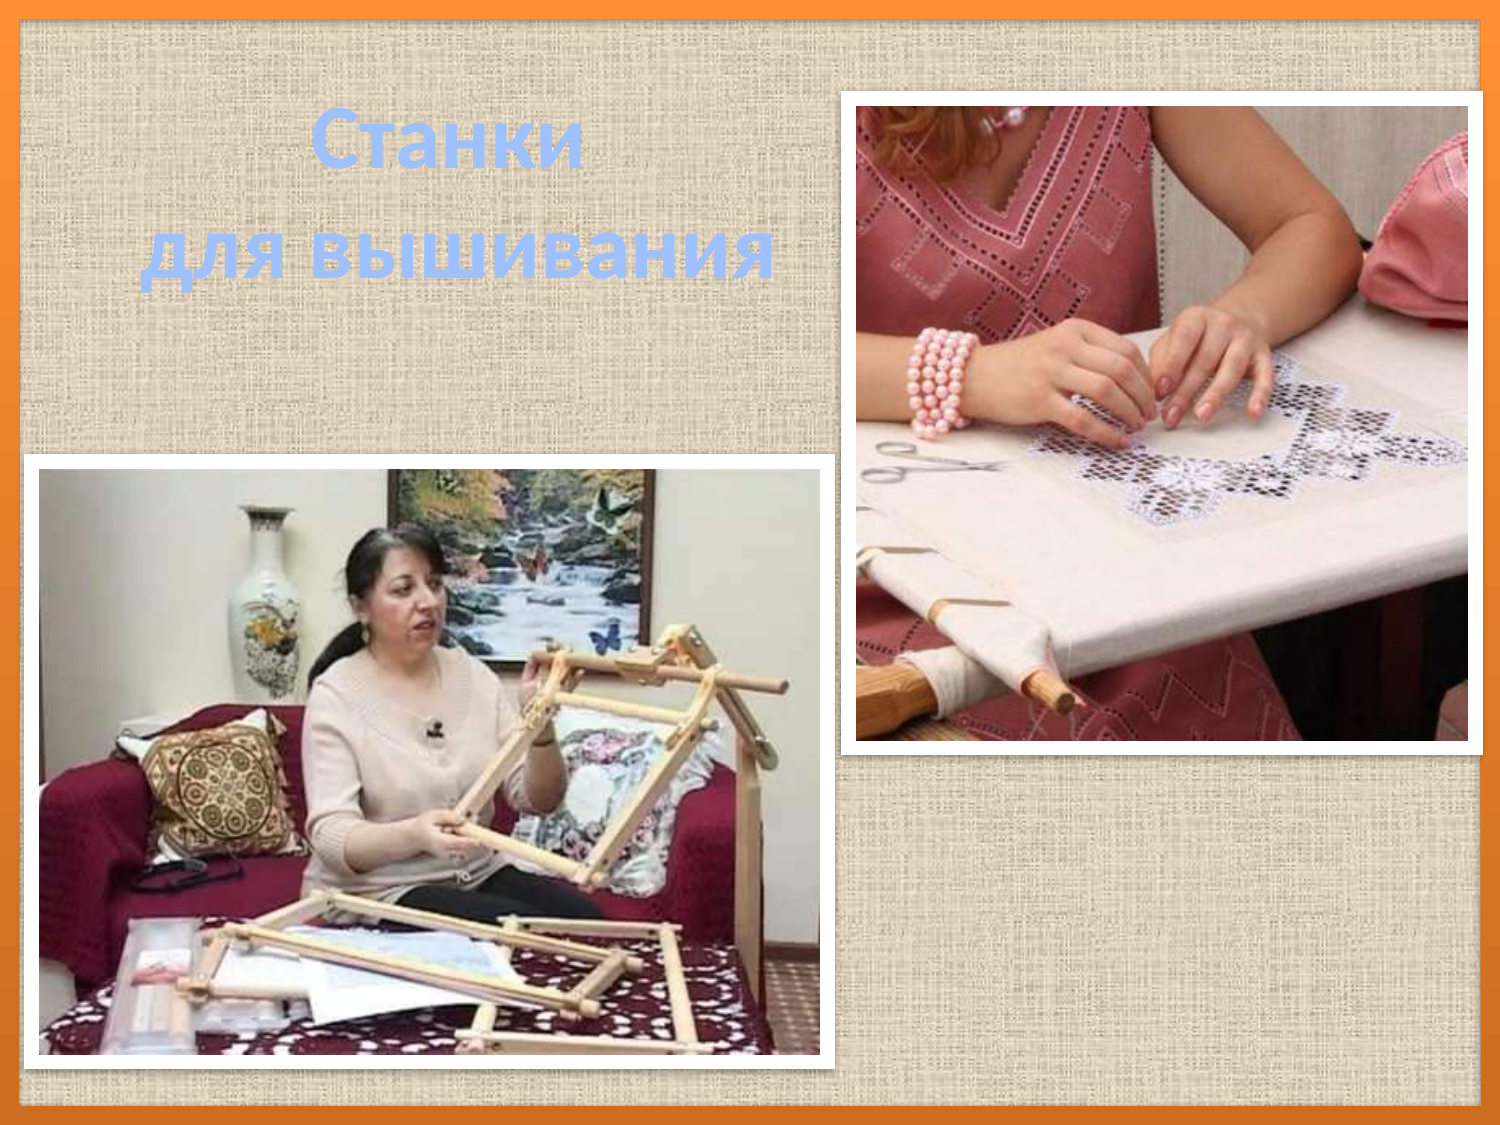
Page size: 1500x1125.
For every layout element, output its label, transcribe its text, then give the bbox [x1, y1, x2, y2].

picture [20, 20, 1480, 1105]
picture [855, 105, 1469, 742]
title Станки для вышивания [75, 45, 844, 329]
